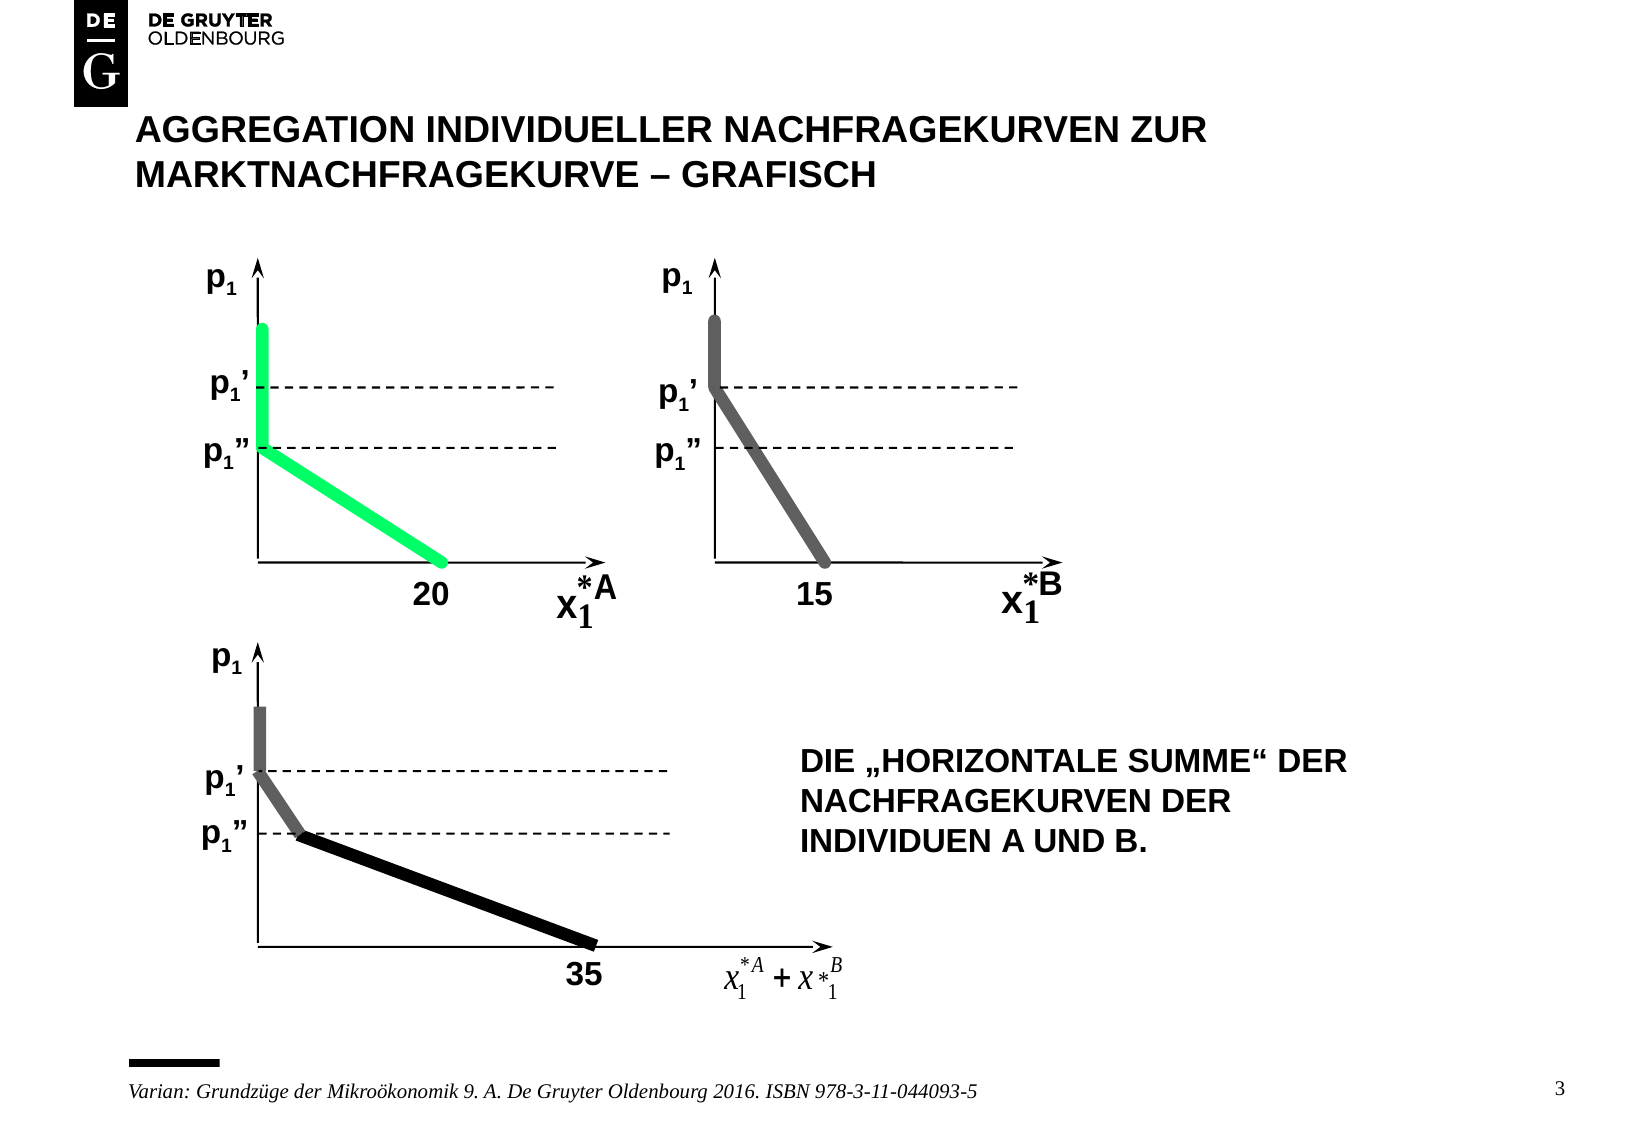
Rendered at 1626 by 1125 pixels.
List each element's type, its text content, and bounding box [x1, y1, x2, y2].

text_box p1” [639, 421, 718, 482]
text_box 35 [550, 945, 618, 1000]
text_box [812, 940, 833, 947]
text_box [252, 257, 264, 279]
text_box [584, 556, 606, 566]
title Aggregation individueller nachfragekurven zur marktnachfragekurve – grafisch [134, 105, 1562, 187]
text_box p1’ [189, 747, 261, 803]
text_box [708, 257, 722, 279]
text_box DIE „HORIZONTALE SUMME“ DER NACHFRAGEKURVEN DER INDIVIDUEN A UND B. [784, 731, 1364, 867]
text_box p1” [187, 420, 266, 481]
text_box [554, 566, 620, 631]
text_box p1 [196, 625, 258, 686]
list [717, 947, 849, 1006]
text_box p1 [190, 246, 252, 308]
text_box p1” [185, 803, 264, 864]
text_box 20 [397, 564, 466, 620]
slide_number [128, 1077, 1539, 1108]
text_box 15 [780, 564, 849, 620]
text_box [714, 320, 825, 563]
text_box p1’ [642, 362, 714, 421]
text_box [258, 642, 264, 663]
text_box [262, 329, 442, 563]
text_box p1 [646, 245, 708, 306]
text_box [999, 564, 1063, 626]
text_box [1041, 556, 1063, 564]
text_box p1’ [194, 352, 266, 414]
slide_number 3 [1554, 1074, 1614, 1104]
